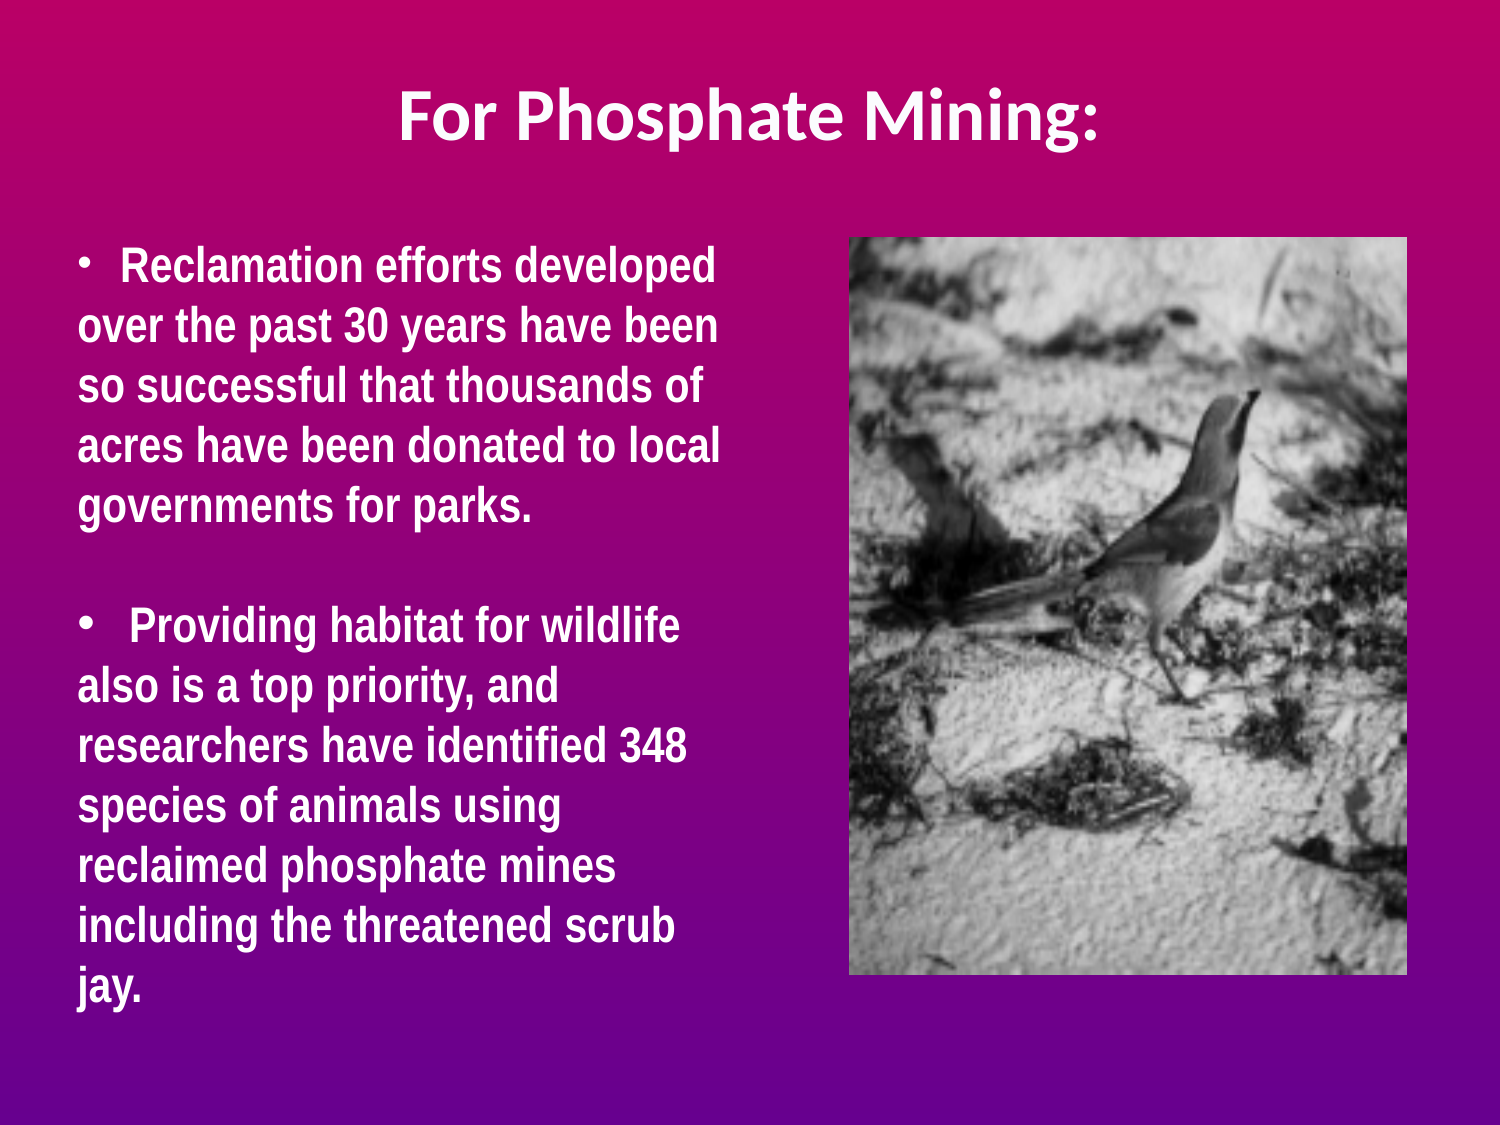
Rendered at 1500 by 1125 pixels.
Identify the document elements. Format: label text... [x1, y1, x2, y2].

text_box Reclamation efforts developed over the past 30 years have been so successful that thousands of acres have been donated to local governments for parks. Providing habitat for wildlife also is a top priority, and researchers have identified 348 species of animals using reclaimed phosphate mines including the threatened scrub jay. [62, 224, 763, 1020]
text_box For Phosphate Mining: [74, 45, 1425, 175]
picture [849, 237, 1407, 976]
